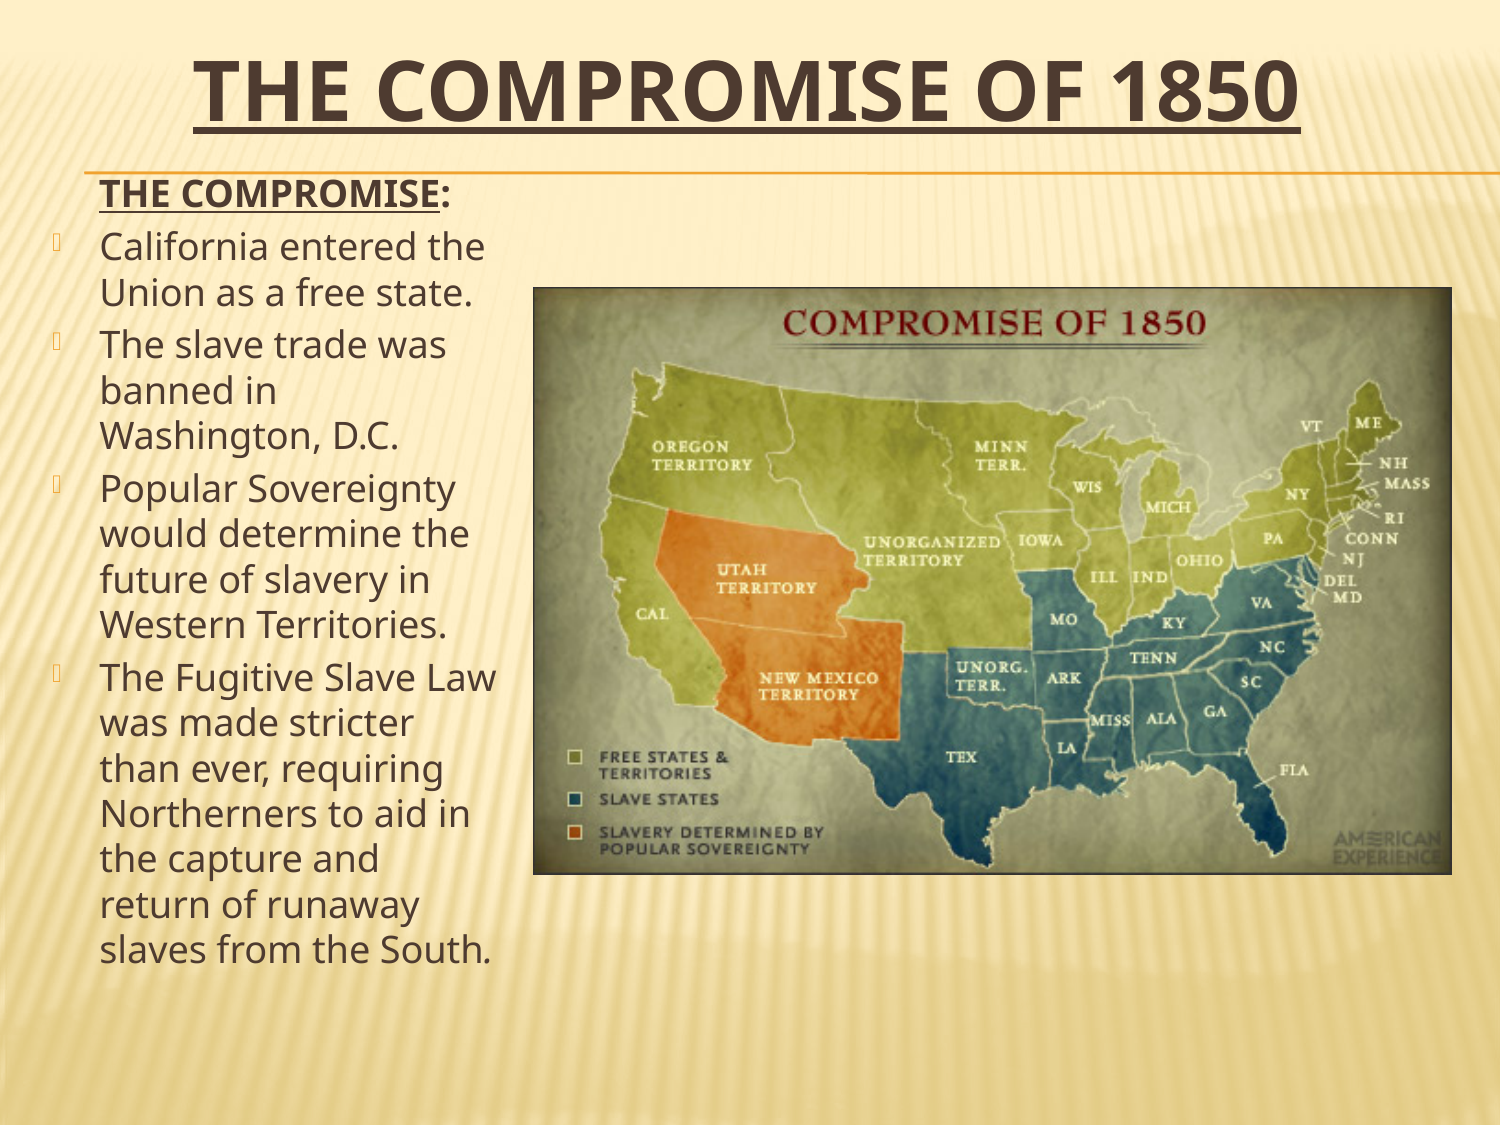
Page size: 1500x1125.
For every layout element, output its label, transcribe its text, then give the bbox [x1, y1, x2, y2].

title The Compromise of 1850 [162, 24, 1331, 150]
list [533, 287, 1453, 876]
list THE COMPROMISE: California entered the Union as a free state. The slave trade was banned in Washington, D.C. Popular Sovereignty would determine the future of slavery in Western Territories. The Fugitive Slave Law was made stricter than ever, requiring Northerners to aid in the capture and return of runaway slaves from the South. [37, 162, 513, 1013]
